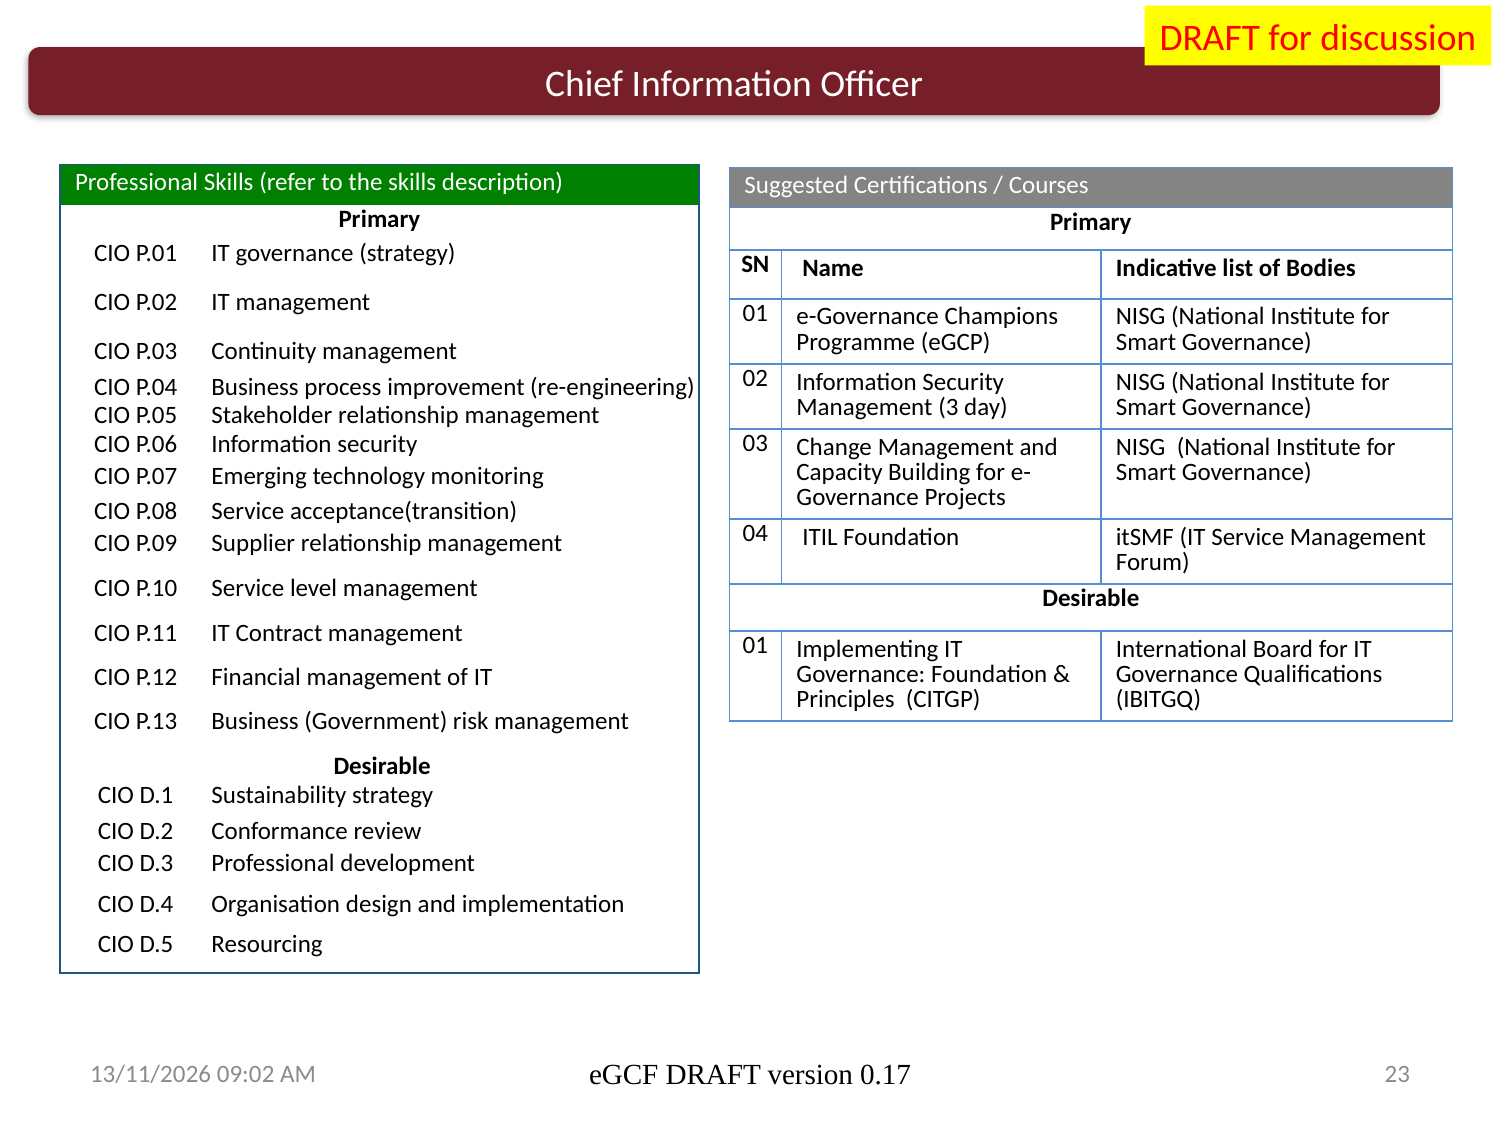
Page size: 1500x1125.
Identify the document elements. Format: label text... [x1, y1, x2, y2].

text_box DRAFT for discussion [1144, 5, 1492, 66]
table_cell Change Management and Capacity Building for e-Governance Projects [782, 430, 1100, 518]
table_cell NISG (National Institute for Smart Governance) [1102, 430, 1452, 518]
table_cell CIO P.12 [61, 663, 211, 708]
table_cell CIO D.2 [61, 817, 211, 849]
table_cell CIO P.09 [61, 529, 211, 574]
table_cell Desirable [730, 585, 1452, 630]
table_cell CIO P.03 [61, 337, 211, 373]
table_cell Emerging technology monitoring [211, 462, 698, 497]
table_cell CIO P.11 [61, 618, 211, 663]
table_cell Implementing IT Governance: Foundation & Principles (CITGP) [782, 632, 1100, 720]
table_cell NISG (National Institute for Smart Governance) [1102, 365, 1452, 428]
table_cell 01 [730, 300, 781, 363]
table_cell CIO P.02 [61, 288, 211, 337]
table_cell Primary [61, 205, 698, 239]
table_cell IT governance (strategy) [211, 239, 698, 288]
table_cell CIO P.06 [61, 430, 211, 462]
table_cell NISG (National Institute for Smart Governance) [1102, 300, 1452, 363]
footer eGCF DRAFT version 0.17 [512, 1042, 988, 1103]
table_header Suggested Certifications / Courses [730, 168, 1452, 207]
table_cell 03 [730, 430, 781, 518]
table_cell CIO D.4 [61, 890, 211, 930]
table_cell CIO P.13 [61, 708, 211, 752]
table_cell e-Governance Champions Programme (eGCP) [782, 300, 1100, 363]
table_cell 04 [730, 520, 781, 583]
table_cell Primary [730, 208, 1452, 249]
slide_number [75, 1042, 425, 1103]
table_cell CIO P.04 [61, 373, 211, 401]
table_cell CIO P.08 [61, 497, 211, 529]
table_cell Desirable [61, 752, 698, 781]
table_cell Stakeholder relationship management [211, 401, 698, 430]
table_cell CIO D.1 [61, 781, 211, 817]
table_cell 02 [730, 365, 781, 428]
table_cell Continuity management [211, 337, 698, 373]
table_cell Sustainability strategy [211, 781, 698, 817]
table_cell Resourcing [211, 930, 698, 972]
table_cell Business (Government) risk management [211, 708, 698, 752]
table_cell Professional development [211, 849, 698, 890]
table_cell CIO D.3 [61, 849, 211, 890]
table_cell Name [782, 251, 1100, 298]
table_cell Information Security Management (3 day) [782, 365, 1100, 428]
table_cell IT management [211, 288, 698, 337]
table_cell Service level management [211, 574, 698, 618]
table_cell CIO P.01 [61, 239, 211, 288]
table_cell Supplier relationship management [211, 529, 698, 574]
table_cell CIO P.05 [61, 401, 211, 430]
table_cell ITIL Foundation [782, 520, 1100, 583]
table_cell Business process improvement (re-engineering) [211, 373, 698, 401]
table_cell Service acceptance(transition) [211, 497, 698, 529]
table_cell Information security [211, 430, 698, 462]
slide_number 23 [1074, 1042, 1425, 1103]
text_box Chief Information Officer [27, 46, 1441, 116]
table_cell International Board for IT Governance Qualifications (IBITGQ) [1102, 632, 1452, 720]
table_cell Conformance review [211, 817, 698, 849]
table_cell CIO P.10 [61, 574, 211, 618]
table_cell itSMF (IT Service Management Forum) [1102, 520, 1452, 583]
table_cell CIO P.07 [61, 462, 211, 497]
table_cell Organisation design and implementation [211, 890, 698, 930]
table_cell Indicative list of Bodies [1102, 251, 1452, 298]
table_cell Financial management of IT [211, 663, 698, 708]
table_cell 01 [730, 632, 781, 720]
table_cell SN [730, 251, 781, 298]
table_header Professional Skills (refer to the skills description) [61, 165, 698, 205]
table_cell IT Contract management [211, 618, 698, 663]
table_cell CIO D.5 [61, 930, 211, 972]
